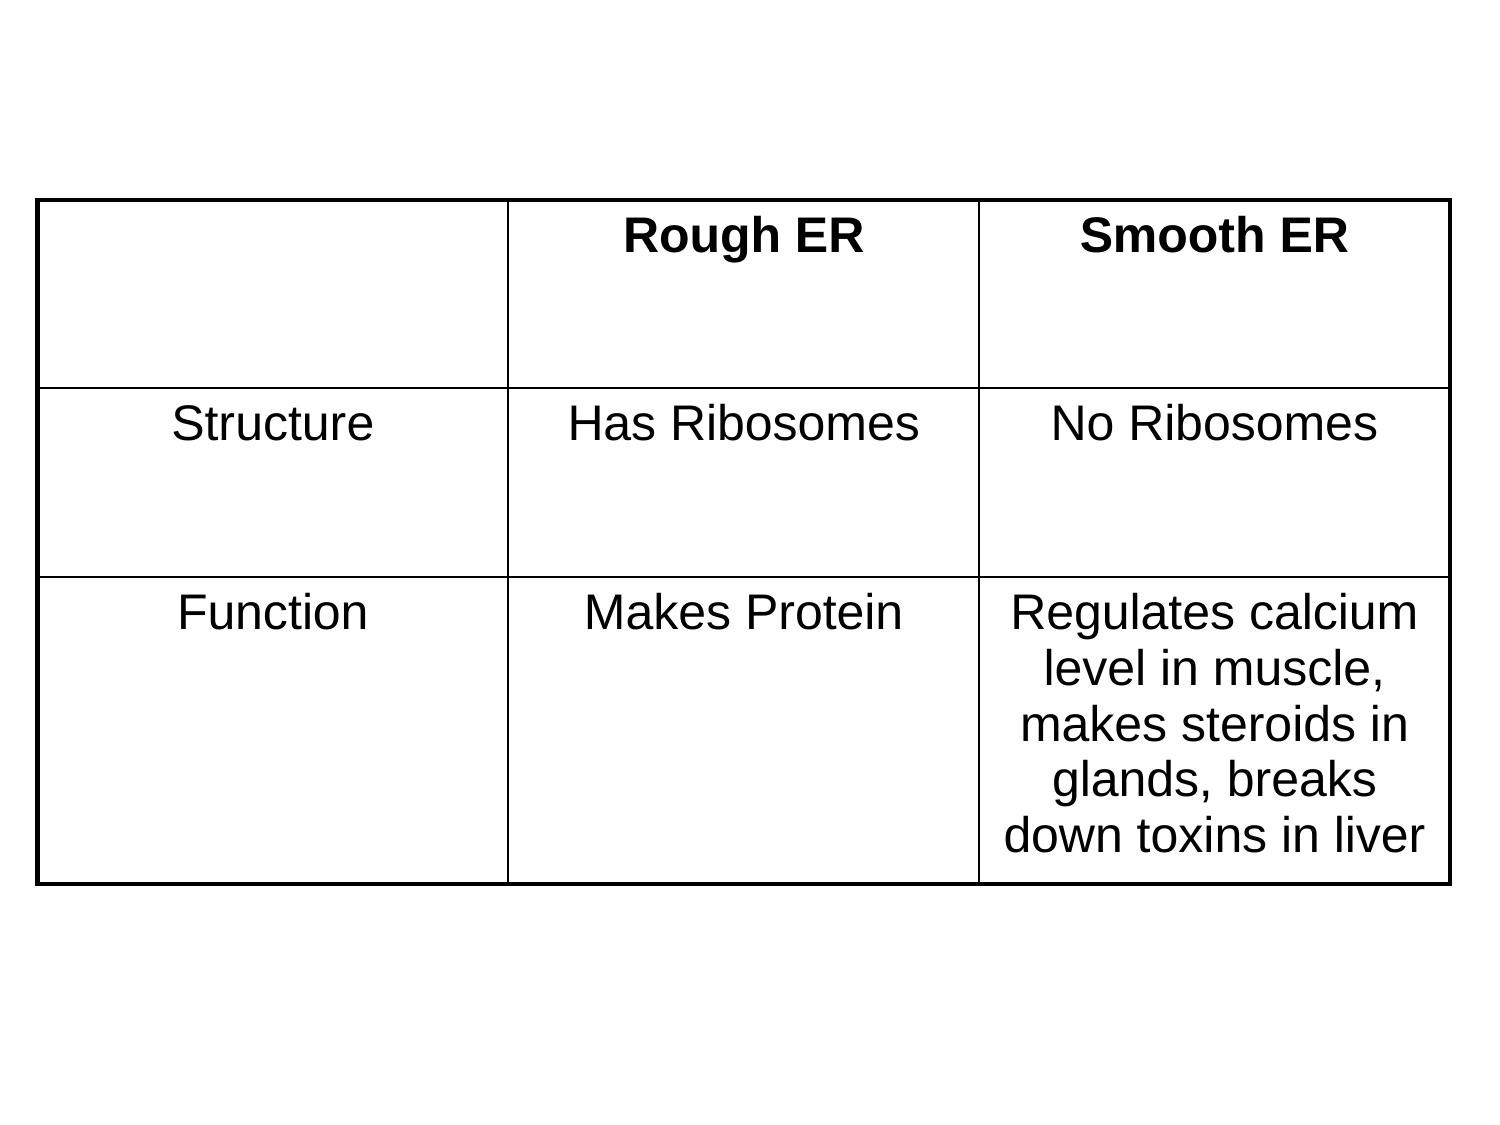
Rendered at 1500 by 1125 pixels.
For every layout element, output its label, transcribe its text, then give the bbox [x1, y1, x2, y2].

table_cell Regulates calcium level in muscle, makes steroids in glands, breaks down toxins in liver [980, 578, 1448, 882]
table_cell No Ribosomes [980, 389, 1448, 576]
table_header Smooth ER [980, 202, 1448, 387]
table_cell Structure [40, 389, 507, 576]
table_cell Function [40, 578, 507, 882]
table_cell Has Ribosomes [509, 389, 978, 576]
table_header Rough ER [509, 202, 978, 387]
table_cell Makes Protein [509, 578, 978, 882]
table_header [40, 202, 507, 387]
